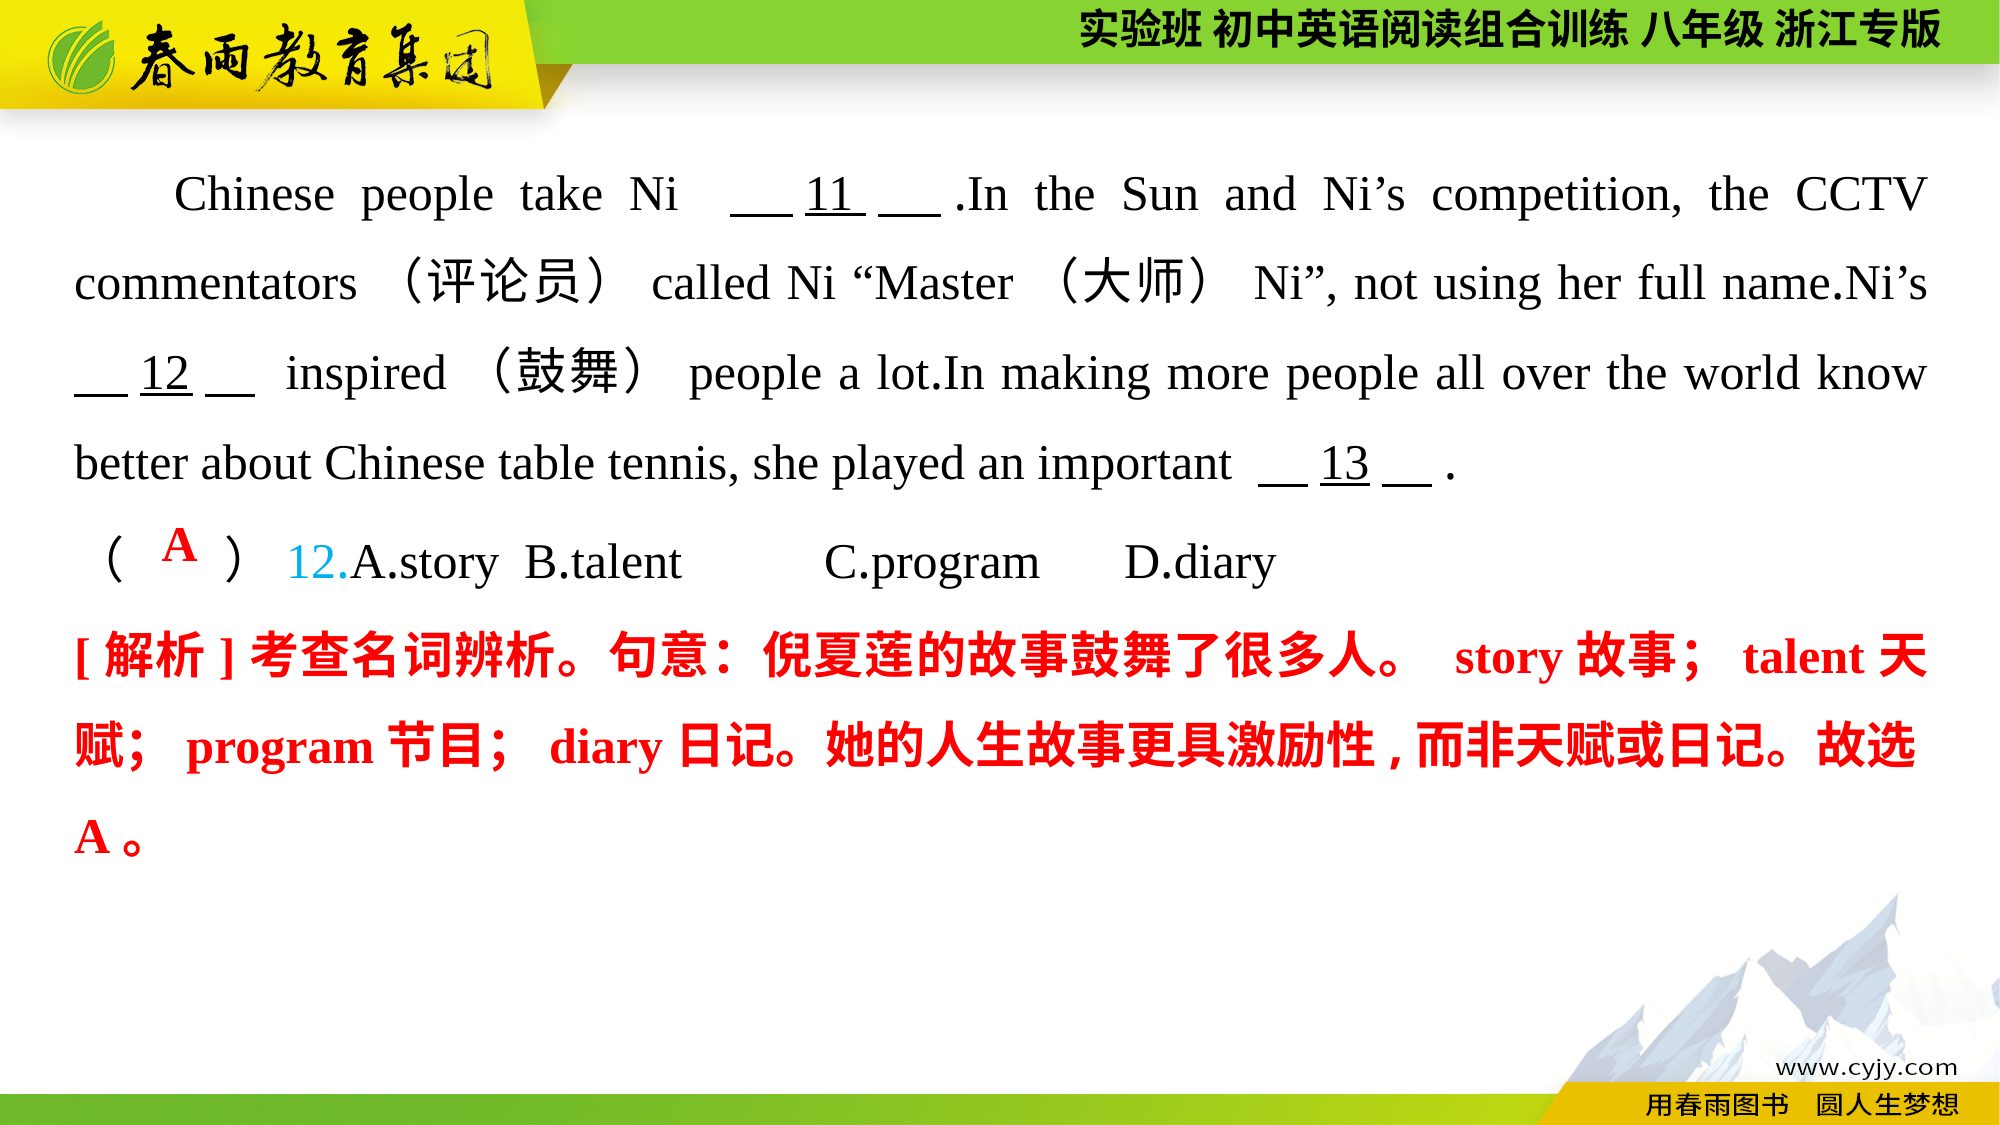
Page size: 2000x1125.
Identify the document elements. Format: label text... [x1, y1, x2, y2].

list Chinese people take Ni 11 .In the Sun and Ni’s competition, the CCTV commentators（评论员）called Ni “Master（大师）Ni”, not using her full name.Ni’s 12 inspired（鼓舞）people a lot.In making more people all over the world know better about Chinese table tennis, she played an important 13 . [59, 122, 1944, 490]
text_box （ ）12.A.story B.talent C.program D.diary [59, 491, 1944, 586]
text_box [解析]考查名词辨析。句意：倪夏莲的故事鼓舞了很多人。 story故事；talent天赋；program节目；diary日记。她的人生故事更具激励性,而非天赋或日记。故选A。 [59, 586, 1944, 872]
picture [0, 0, 2000, 1125]
text_box A [146, 504, 213, 580]
